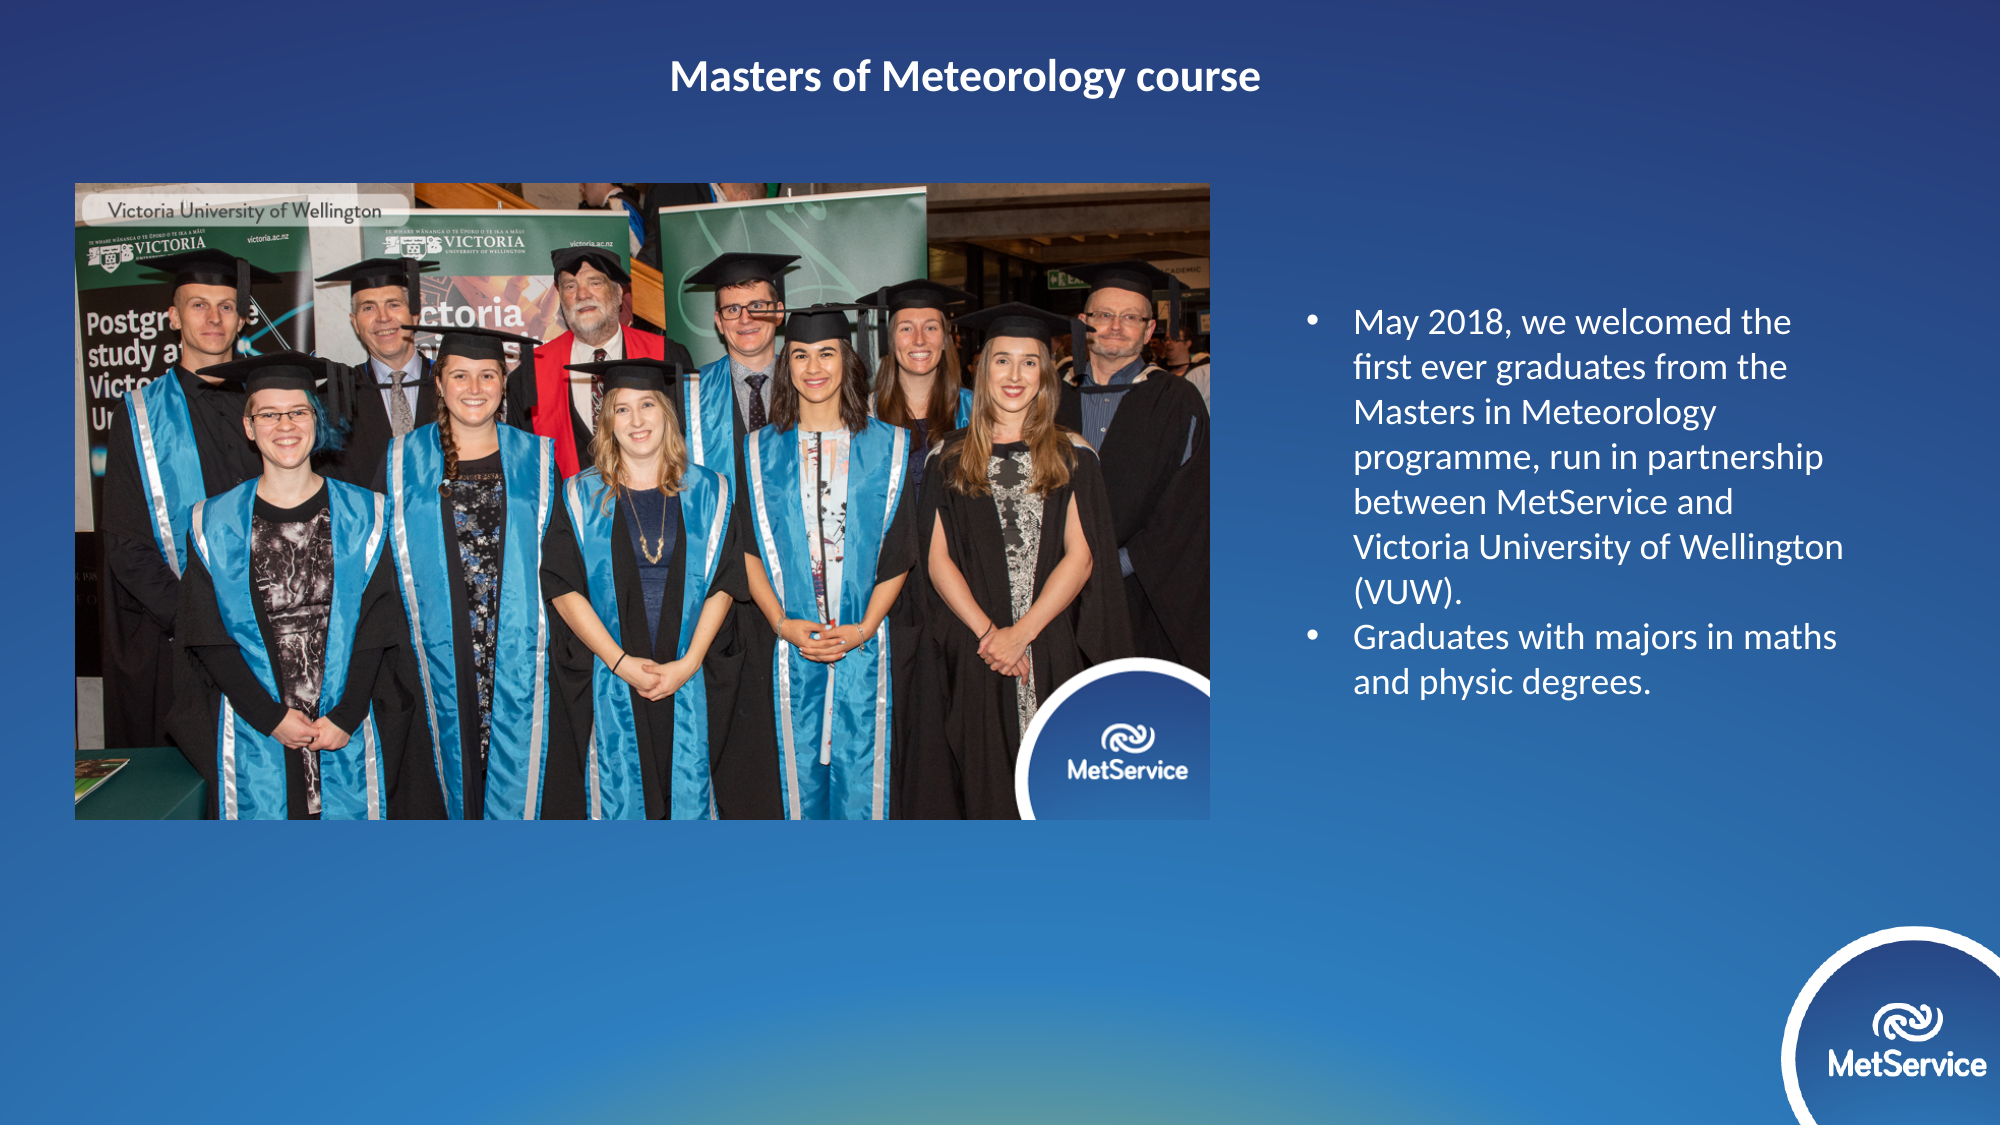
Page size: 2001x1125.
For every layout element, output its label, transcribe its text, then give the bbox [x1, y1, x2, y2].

picture [0, 0, 2000, 1125]
text_box May 2018, we welcomed the first ever graduates from the Masters in Meteorology programme, run in partnership between MetService and Victoria University of Wellington (VUW). Graduates with majors in maths and physic degrees. [1291, 289, 1864, 710]
text_box Masters of Meteorology course [419, 38, 1512, 108]
